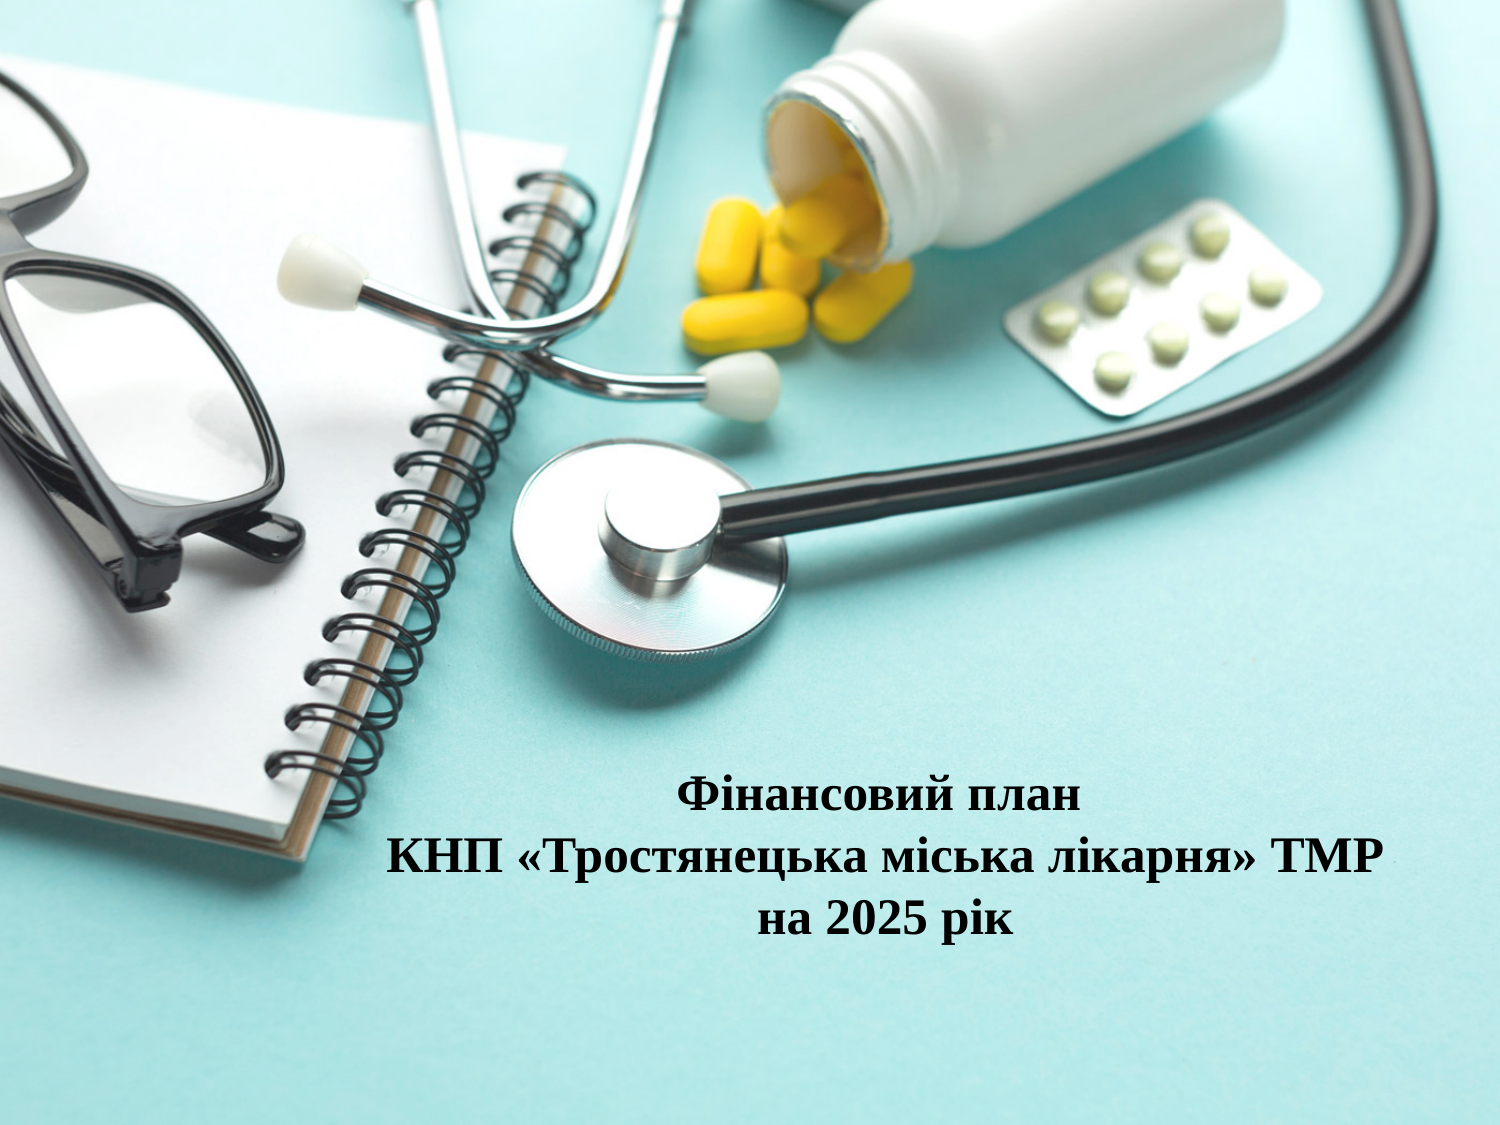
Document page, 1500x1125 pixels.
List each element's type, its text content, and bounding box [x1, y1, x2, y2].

title Фінансовий план КНП «Тростянецька міська лікарня» ТМР на 2025 рік [271, 751, 1500, 953]
